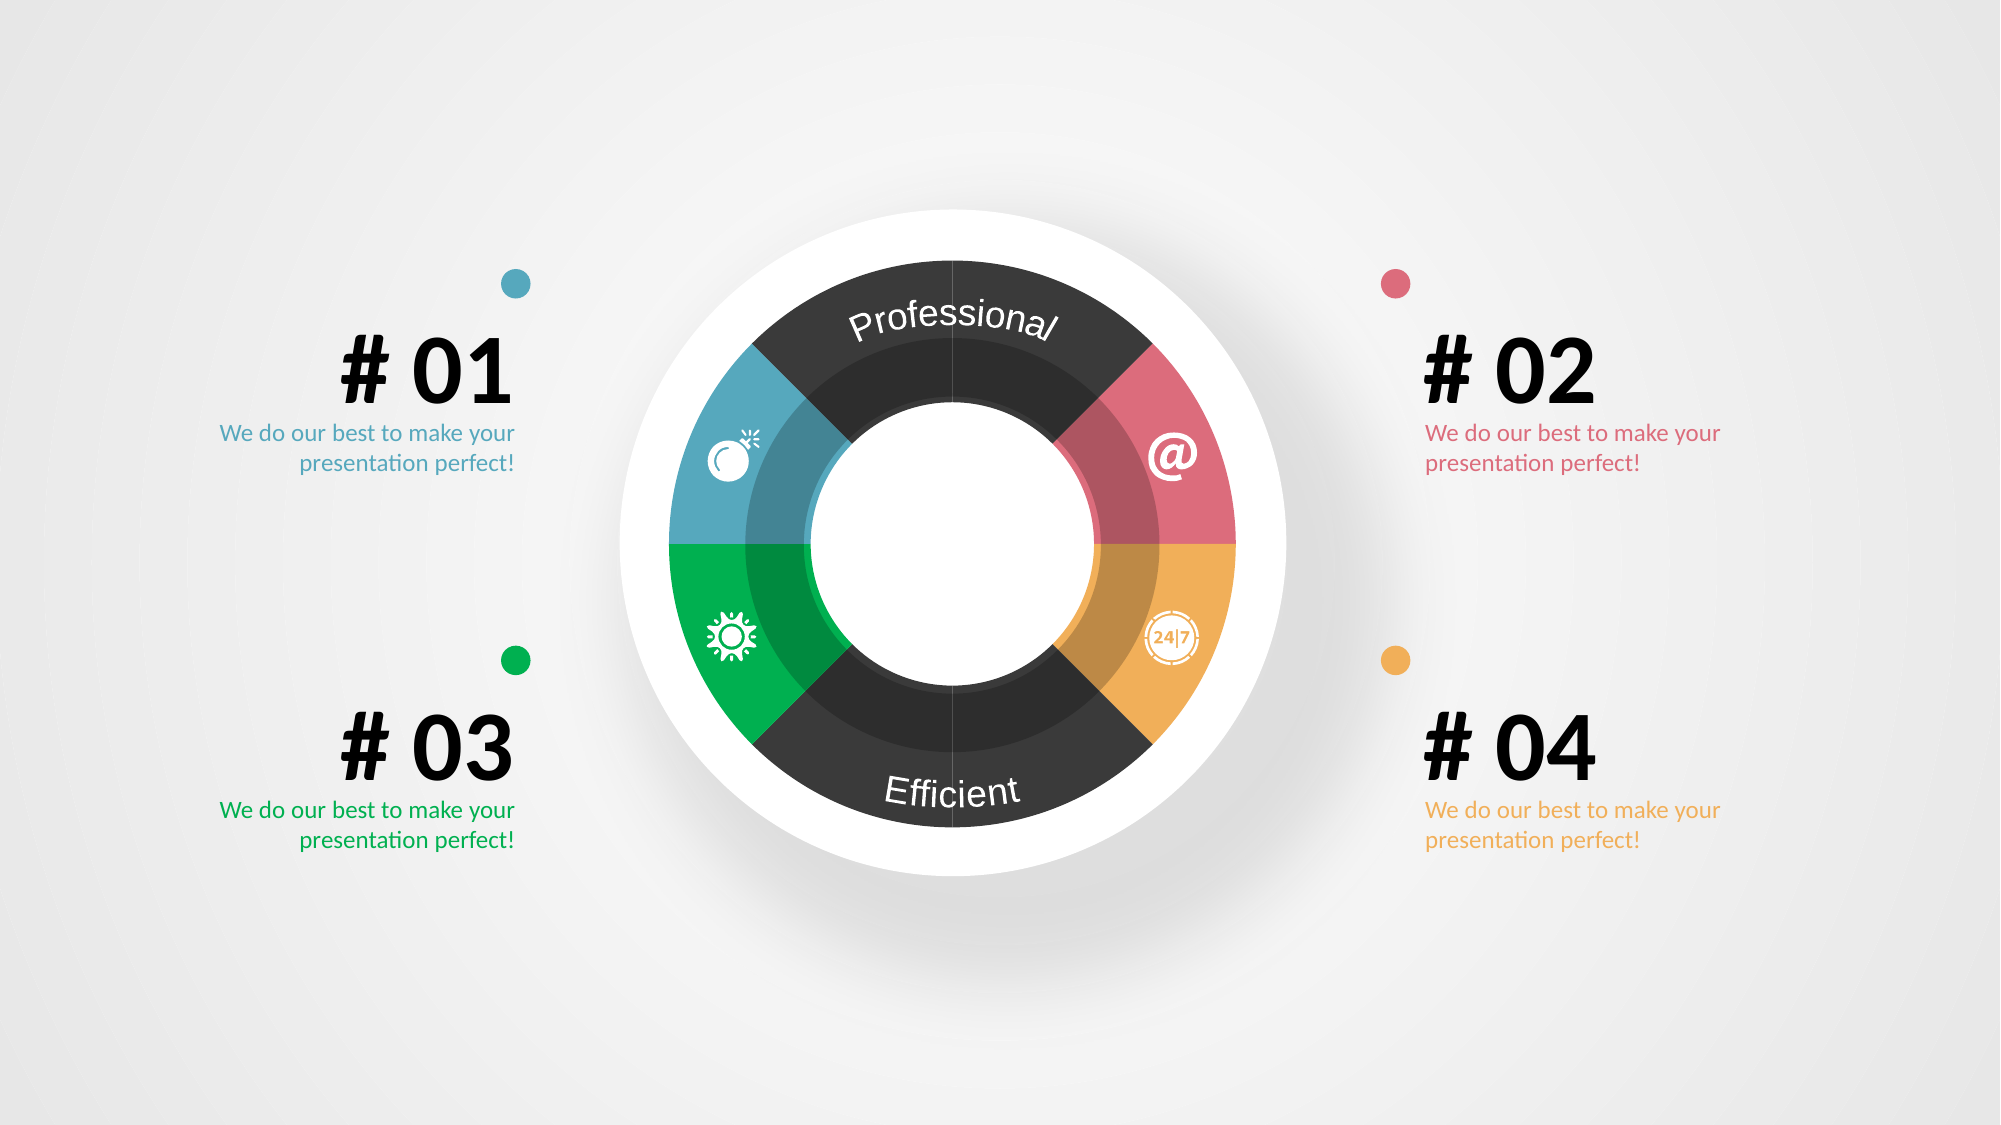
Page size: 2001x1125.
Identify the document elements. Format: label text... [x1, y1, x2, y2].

text_box # 04 [1409, 672, 1613, 808]
text_box We do our best to make your presentation perfect! [186, 786, 531, 861]
text_box # 03 [325, 672, 530, 786]
text_box We do our best to make your presentation perfect! [1410, 786, 1755, 861]
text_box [619, 209, 1287, 877]
text_box We do our best to make your presentation perfect! [1410, 409, 1755, 485]
text_box [1379, 644, 1412, 677]
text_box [705, 429, 760, 482]
text_box # 01 [325, 296, 530, 409]
text_box # 02 [1409, 296, 1613, 431]
text_box [1379, 267, 1412, 300]
text_box We do our best to make your presentation perfect! [186, 409, 531, 485]
text_box [499, 267, 532, 296]
text_box [499, 644, 532, 672]
